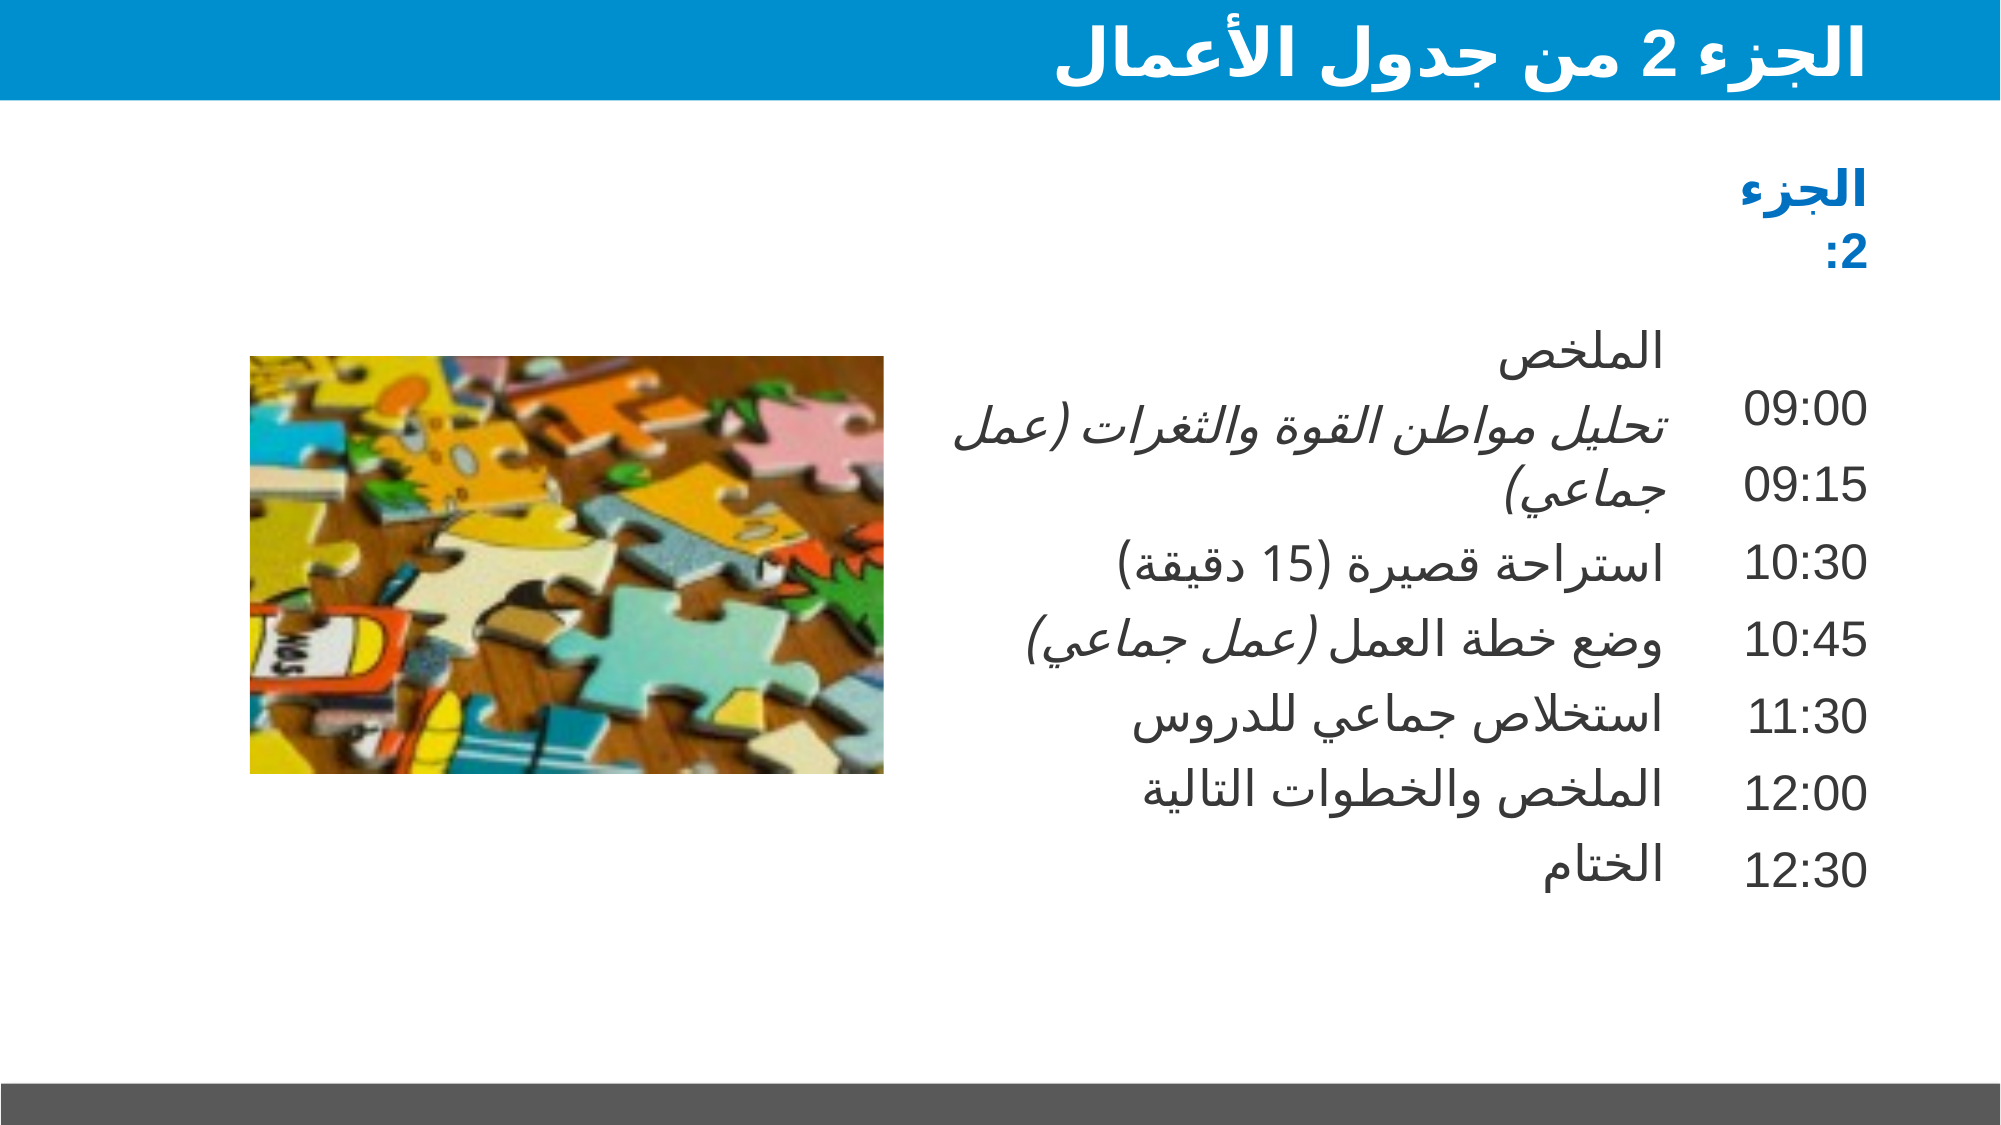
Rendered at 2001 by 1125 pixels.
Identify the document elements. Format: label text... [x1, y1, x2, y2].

title الجزء 2 من جدول الأعمال [45, 7, 1871, 198]
text_box الملخص تحليل مواطن القوة والثغرات (عمل جماعي) استراحة قصيرة (15 دقيقة) وضع خطة العمل (عمل جماعي) استخلاص جماعي للدروس الملخص والخطوات التالية الختام [787, 299, 1667, 892]
text_box الجزء 2: 09:00 09:15 10:30 10:45 11:30 12:00 12:30 [1704, 137, 1871, 898]
picture [0, 1077, 2000, 1125]
text_box [249, 356, 884, 774]
